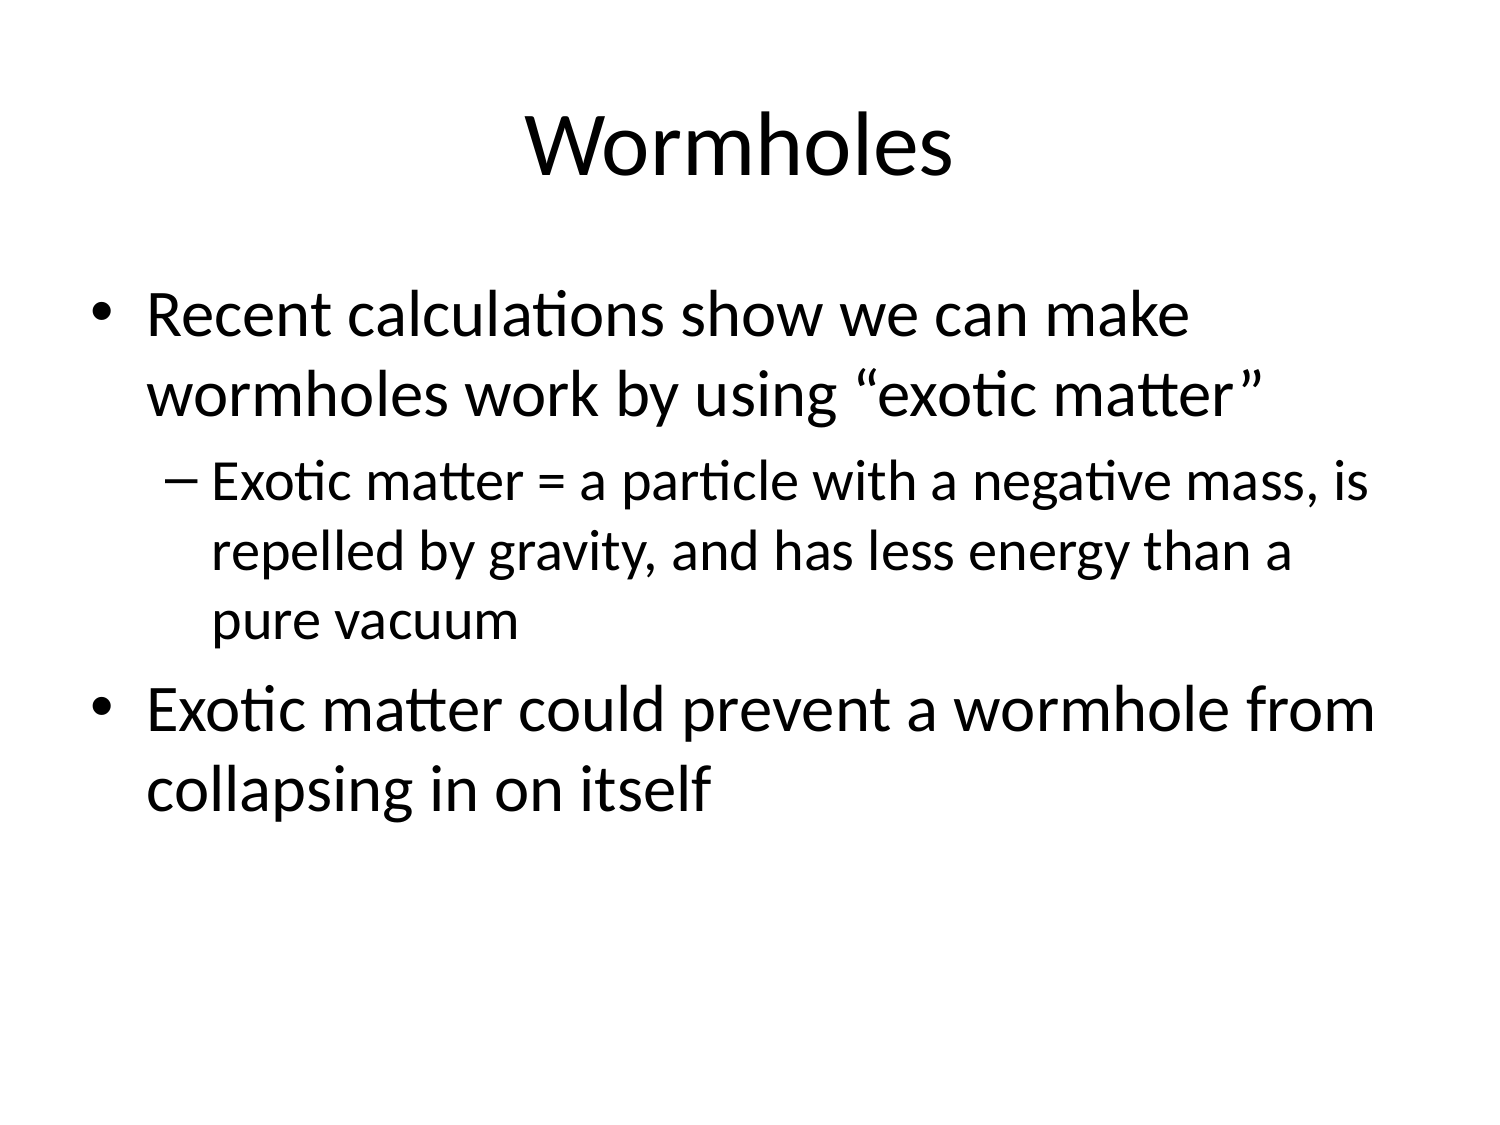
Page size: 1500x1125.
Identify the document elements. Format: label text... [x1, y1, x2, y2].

list Recent calculations show we can make wormholes work by using “exotic matter” Exotic matter = a particle with a negative mass, is repelled by gravity, and has less energy than a pure vacuum Exotic matter could prevent a wormhole from collapsing in on itself [75, 262, 1425, 1005]
title Wormholes [75, 45, 1425, 233]
